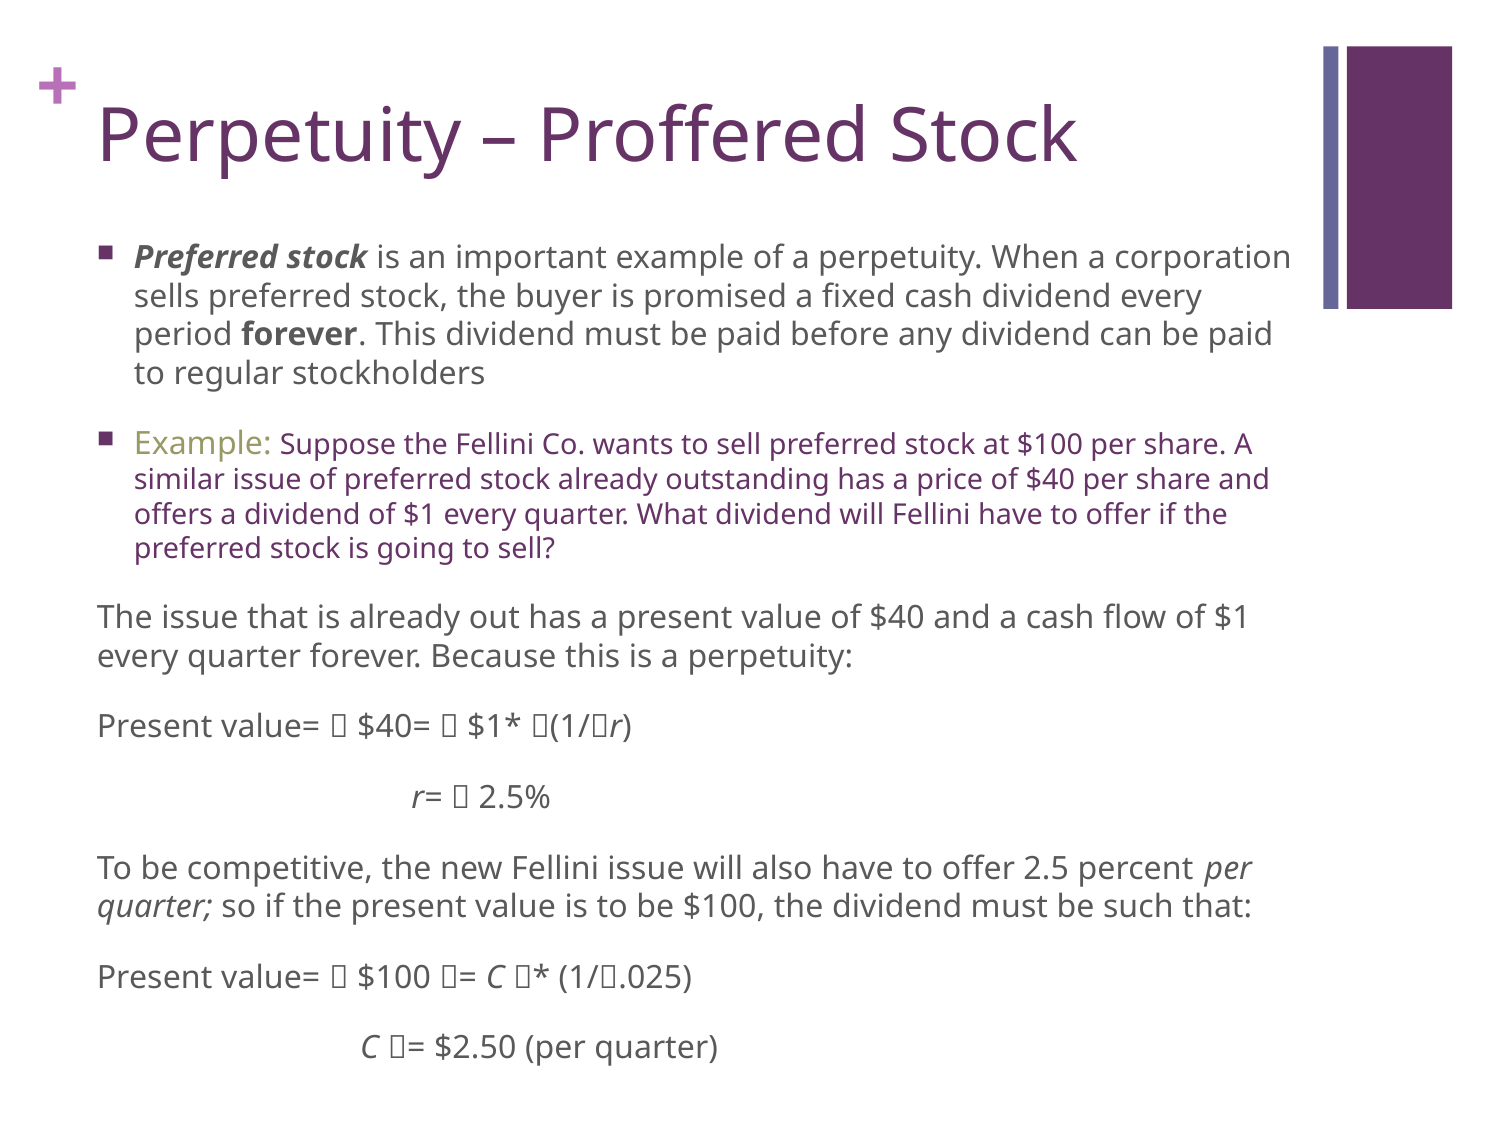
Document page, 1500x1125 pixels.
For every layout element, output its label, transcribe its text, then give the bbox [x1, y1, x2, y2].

title Perpetuity – Proffered Stock [81, 79, 1322, 213]
list Preferred stock is an important example of a perpetuity. When a corporation sells preferred stock, the buyer is promised a fixed cash dividend every period forever. This dividend must be paid before any dividend can be paid to regular stockholders Example: Suppose the Fellini Co. wants to sell preferred stock at $100 per share. A similar issue of preferred stock already outstanding has a price of $40 per share and offers a dividend of $1 every quarter. What dividend will Fellini have to offer if the preferred stock is going to sell? The issue that is already out has a present value of $40 and a cash flow of $1 every quarter forever. Because this is a perpetuity: Present value= 􏰁 $40= 􏰁 $1* 􏰀(1/􏰒r) r= 􏰁 2.5% To be competitive, the new Fellini issue will also have to offer 2.5 percent per quarter; so if the present value is to be $100, the dividend must be such that: Present value= 􏰁 $100 􏰁= C 􏰀* (1/􏰒.025) C 􏰁= $2.50 (per quarter) [81, 228, 1322, 1083]
